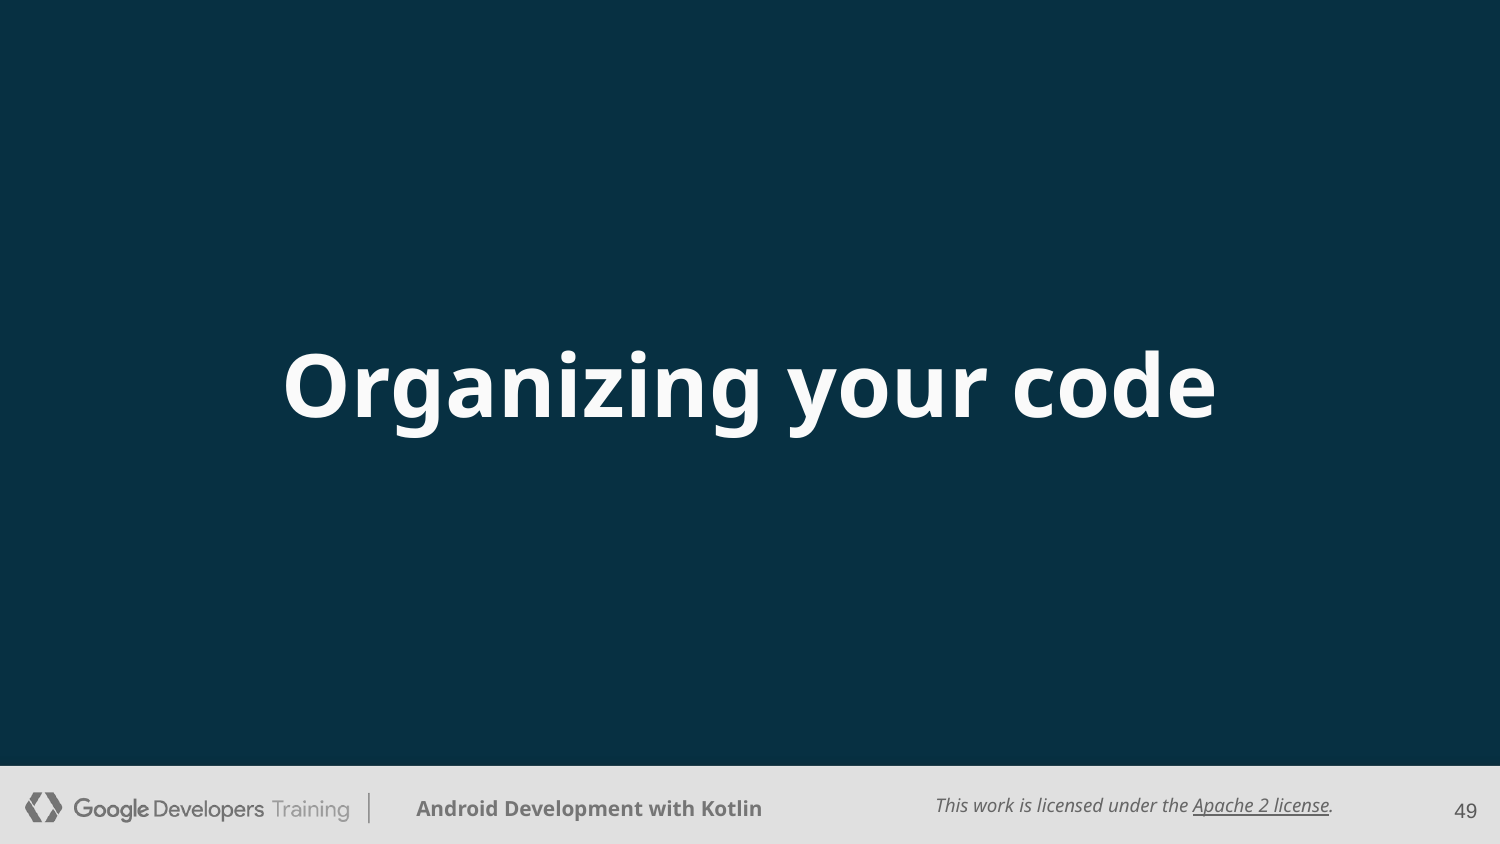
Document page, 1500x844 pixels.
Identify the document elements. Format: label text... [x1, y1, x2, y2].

picture [0, 0, 1500, 844]
title Organizing your code [51, 0, 1449, 765]
slide_number ‹#› [1402, 777, 1493, 842]
